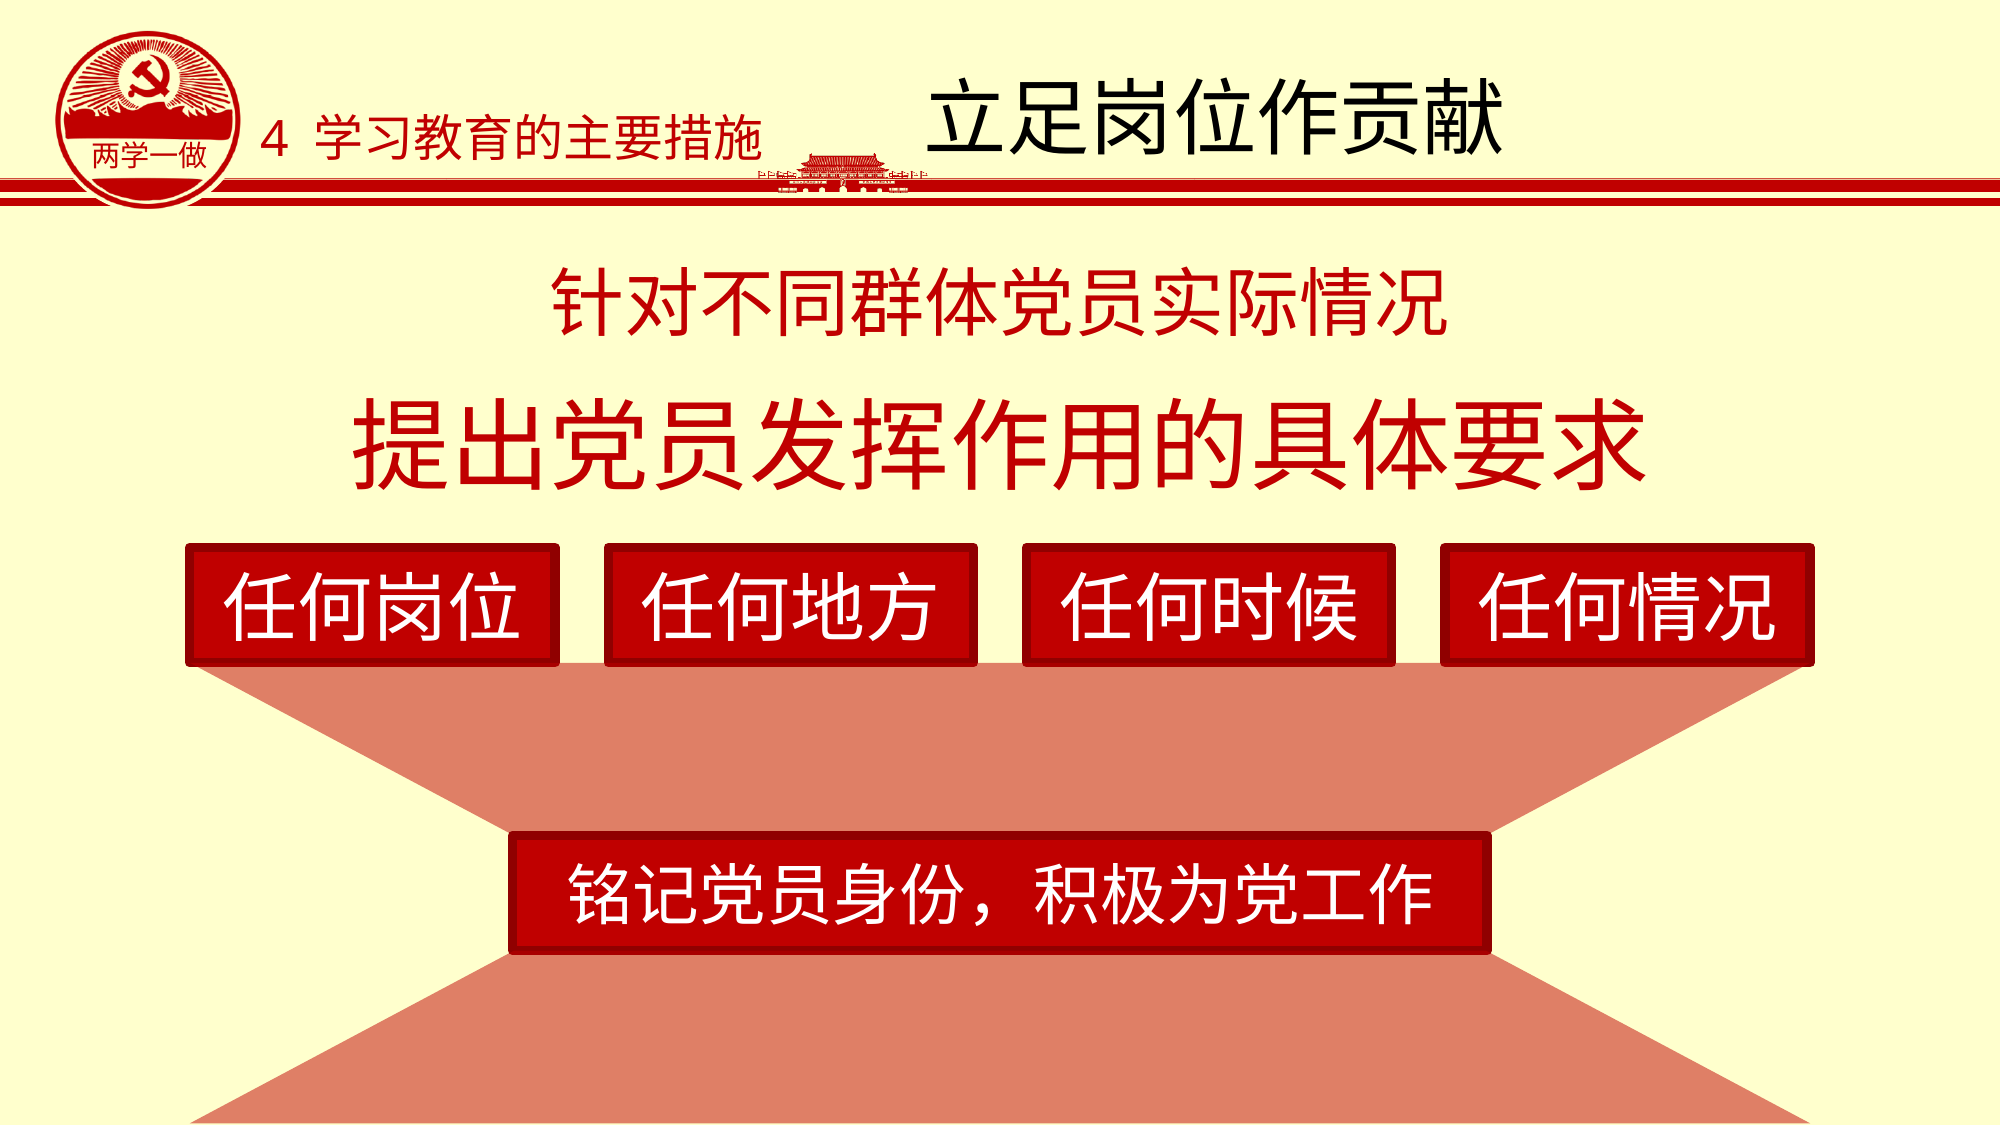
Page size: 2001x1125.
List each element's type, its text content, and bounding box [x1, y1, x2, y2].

text_box 提出党员发挥作用的具体要求 [335, 375, 1665, 510]
text_box 任何情况 [1445, 547, 1811, 661]
picture [0, 9, 2000, 228]
text_box 任何时候 [1026, 547, 1392, 661]
text_box 针对不同群体党员实际情况 [535, 248, 1465, 353]
text_box [189, 949, 1811, 1125]
text_box 任何岗位 [189, 547, 555, 661]
text_box 任何地方 [608, 547, 974, 661]
text_box [189, 661, 1811, 836]
list 4 学习教育的主要措施 [255, 97, 798, 183]
title 立足岗位作贡献 [919, 56, 1983, 188]
text_box 铭记党员身份，积极为党工作 [512, 835, 1488, 950]
